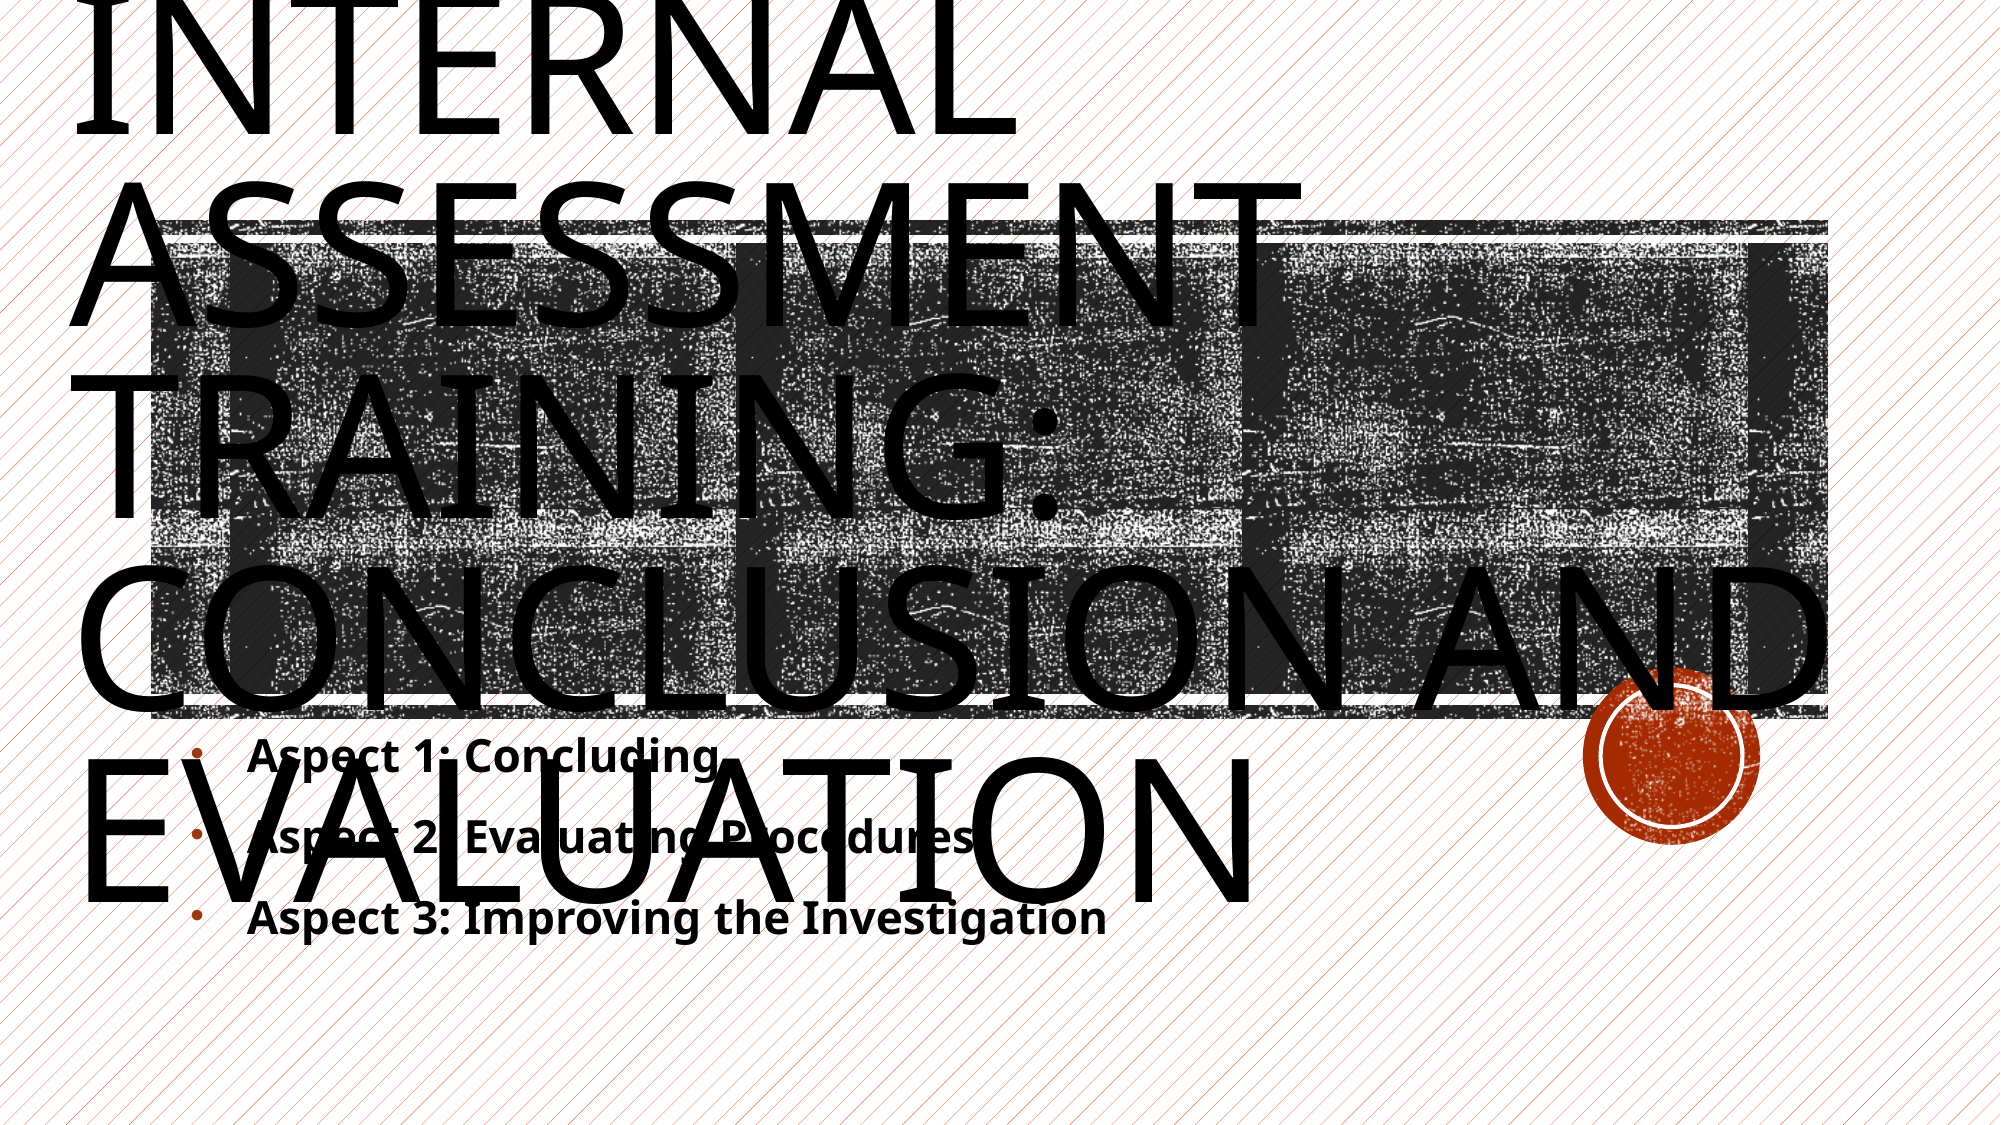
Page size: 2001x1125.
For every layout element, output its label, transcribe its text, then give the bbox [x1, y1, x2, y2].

subtitle Aspect 1: Concluding Aspect 2: Evaluating Procedures Aspect 3: Improving the Investigation [175, 720, 1900, 978]
title INTERNAL ASSESSMENT TRAINING: conclusion and evaluation [55, 212, 2000, 711]
